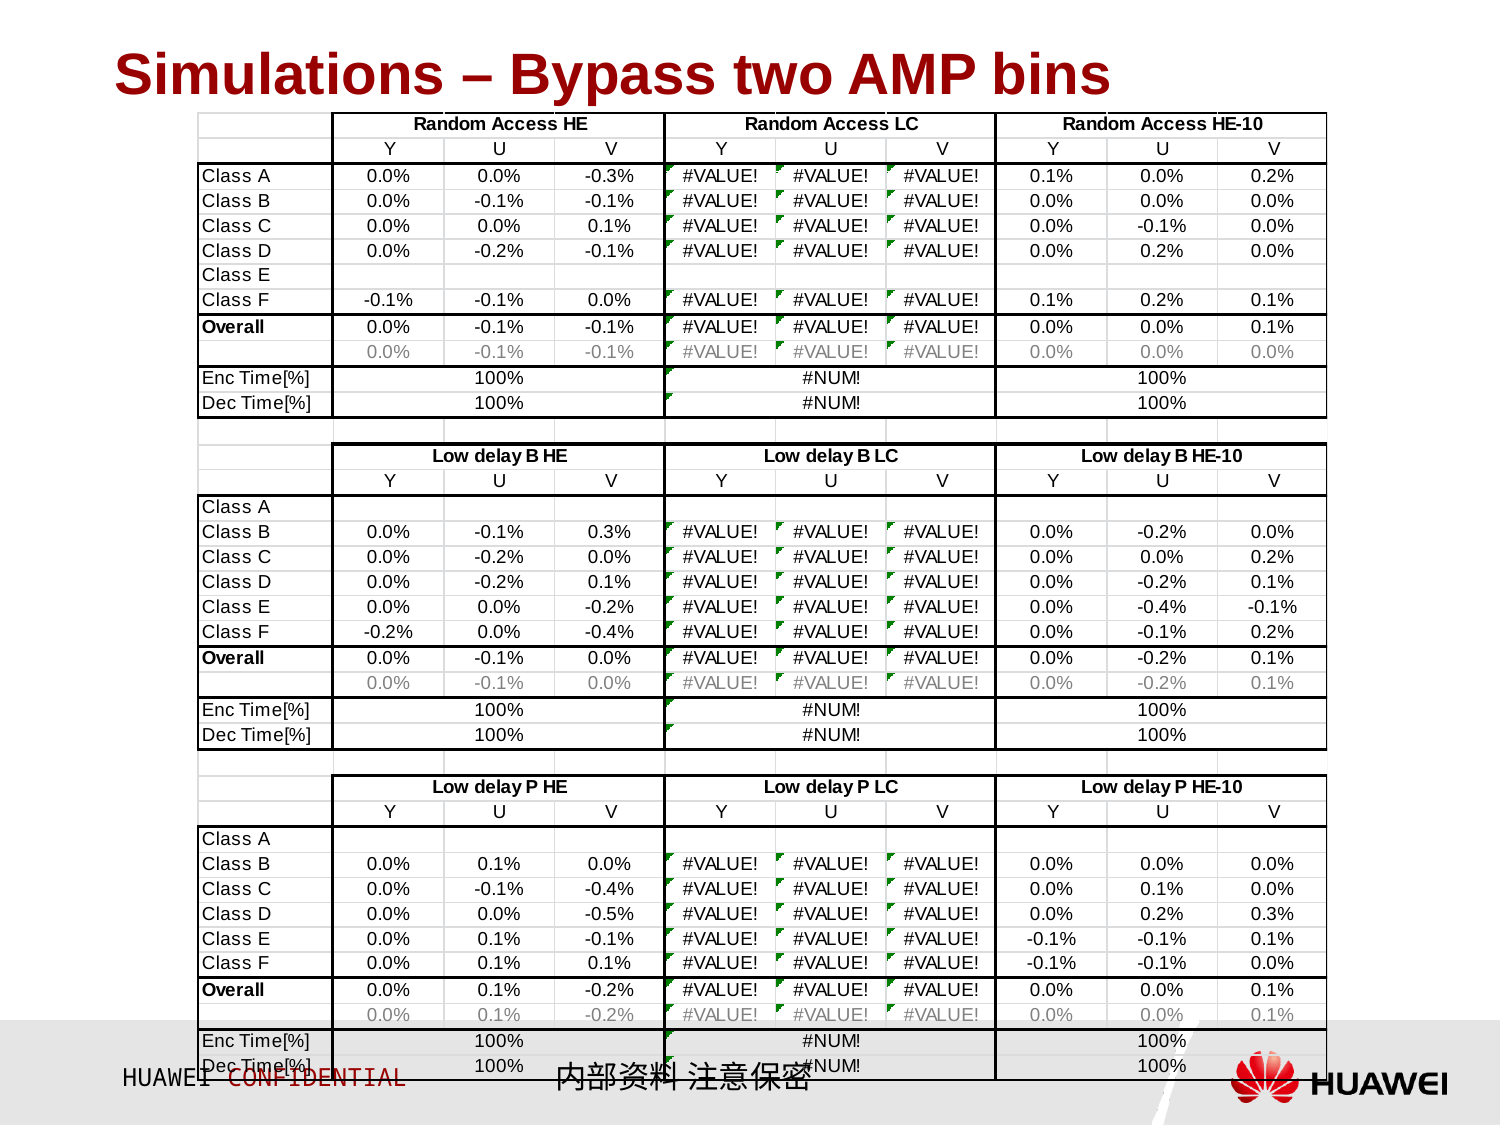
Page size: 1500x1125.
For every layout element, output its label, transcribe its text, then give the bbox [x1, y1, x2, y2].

title Simulations – Bypass two AMP bins [101, 18, 1426, 124]
picture [0, 112, 1500, 1125]
